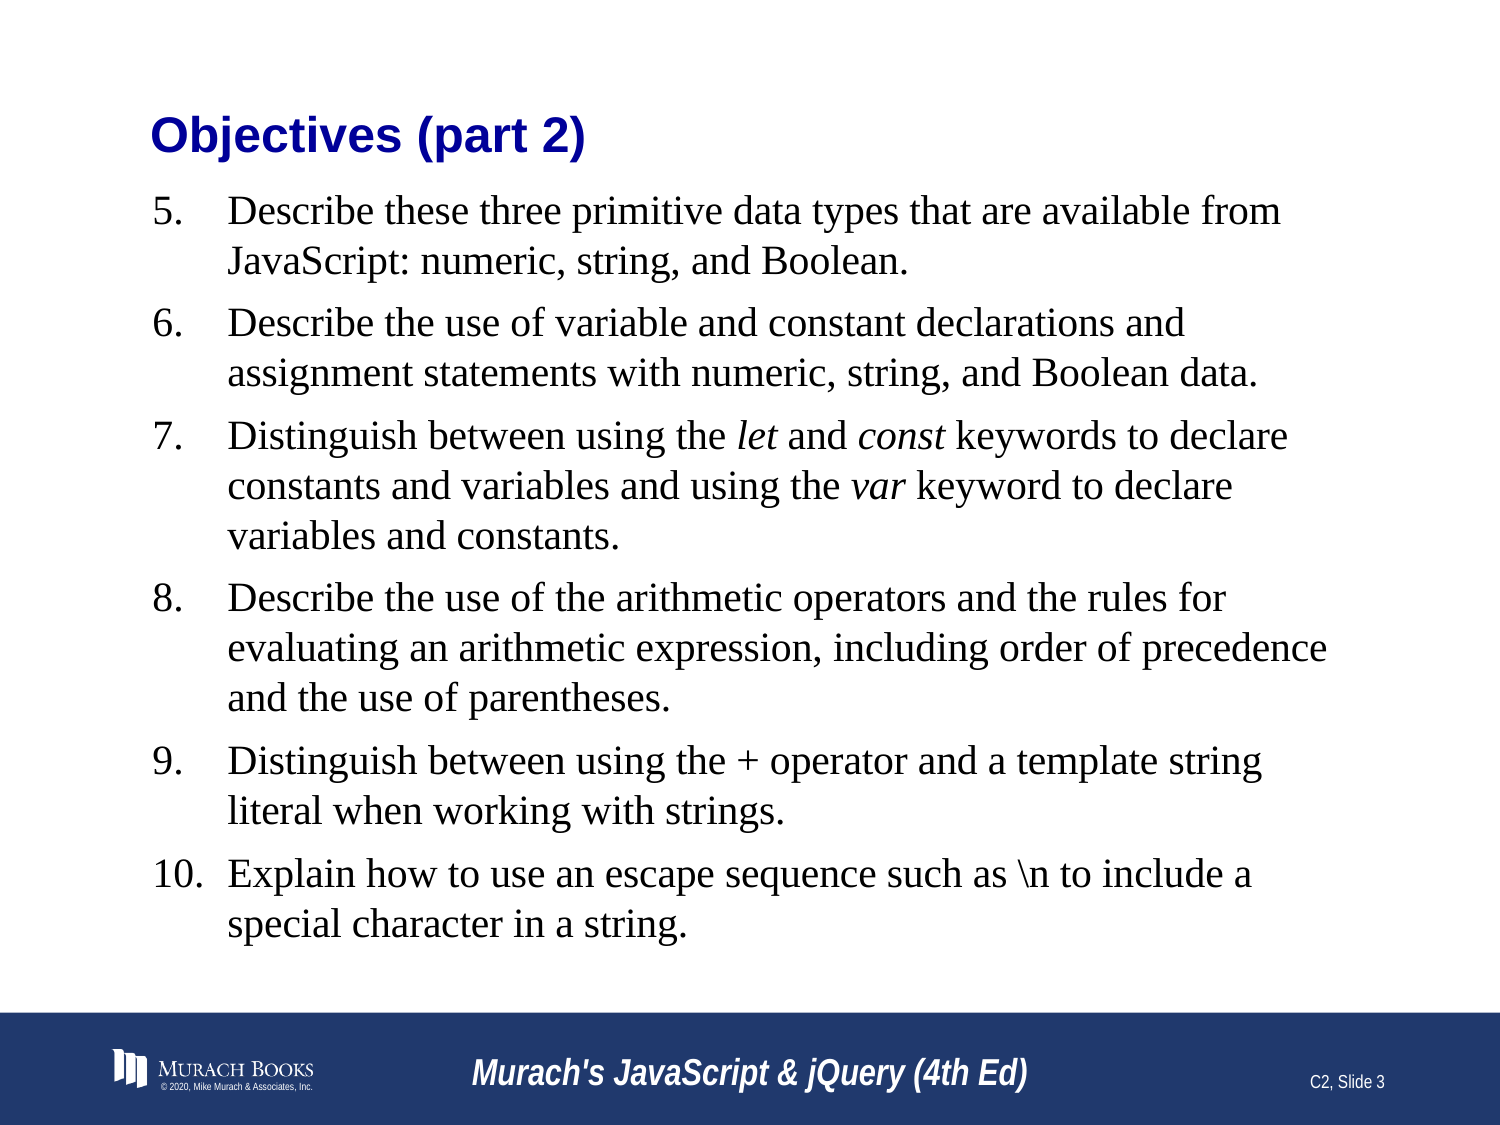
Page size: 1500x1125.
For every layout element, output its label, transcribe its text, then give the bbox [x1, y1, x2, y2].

slide_number C2, Slide 3 [1087, 1025, 1400, 1100]
title Objectives (part 2) [150, 102, 1350, 164]
slide_number Murach's JavaScript & jQuery (4th Ed) [463, 1025, 1050, 1100]
footer © 2020, Mike Murach & Associates, Inc. [12, 1025, 463, 1100]
list Describe these three primitive data types that are available from JavaScript: numeric, string, and Boolean. Describe the use of variable and constant declarations and assignment statements with numeric, string, and Boolean data. Distinguish between using the let and const keywords to declare constants and variables and using the var keyword to declare variables and constants. Describe the use of the arithmetic operators and the rules for evaluating an arithmetic expression, including order of precedence and the use of parentheses. Distinguish between using the + operator and a template string literal when working with strings. Explain how to use an escape sequence such as \n to include a special character in a string. [137, 174, 1350, 975]
